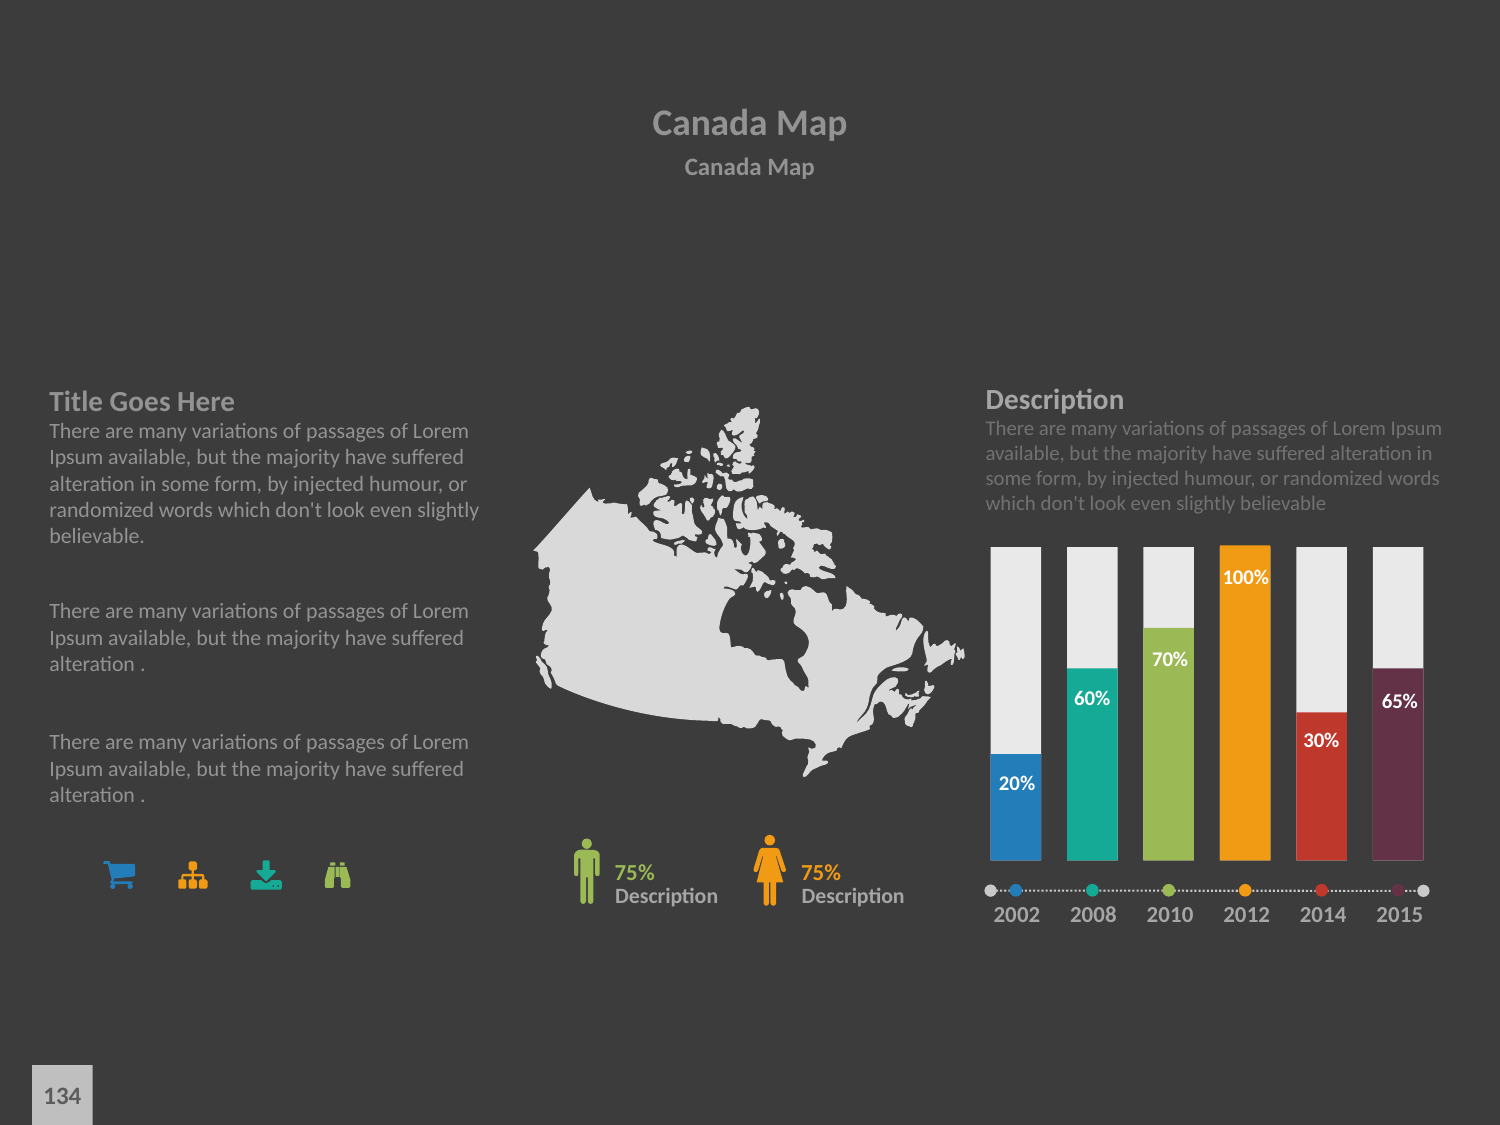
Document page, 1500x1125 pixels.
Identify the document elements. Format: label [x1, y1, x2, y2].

text_box [532, 406, 967, 779]
text_box [1212, 545, 1280, 863]
text_box [983, 545, 1051, 863]
text_box [34, 589, 512, 683]
text_box [324, 862, 351, 888]
text_box [34, 374, 512, 583]
text_box [178, 861, 208, 889]
text_box [1058, 545, 1126, 863]
text_box [983, 883, 1434, 928]
title [287, 91, 1213, 150]
text_box [1366, 545, 1434, 863]
text_box [752, 834, 922, 917]
text_box [573, 838, 735, 916]
text_box [1287, 545, 1355, 863]
text_box [970, 372, 1488, 523]
text_box [250, 860, 282, 890]
list [412, 149, 1088, 183]
text_box [34, 720, 512, 815]
text_box [102, 861, 136, 889]
text_box [1136, 545, 1204, 863]
